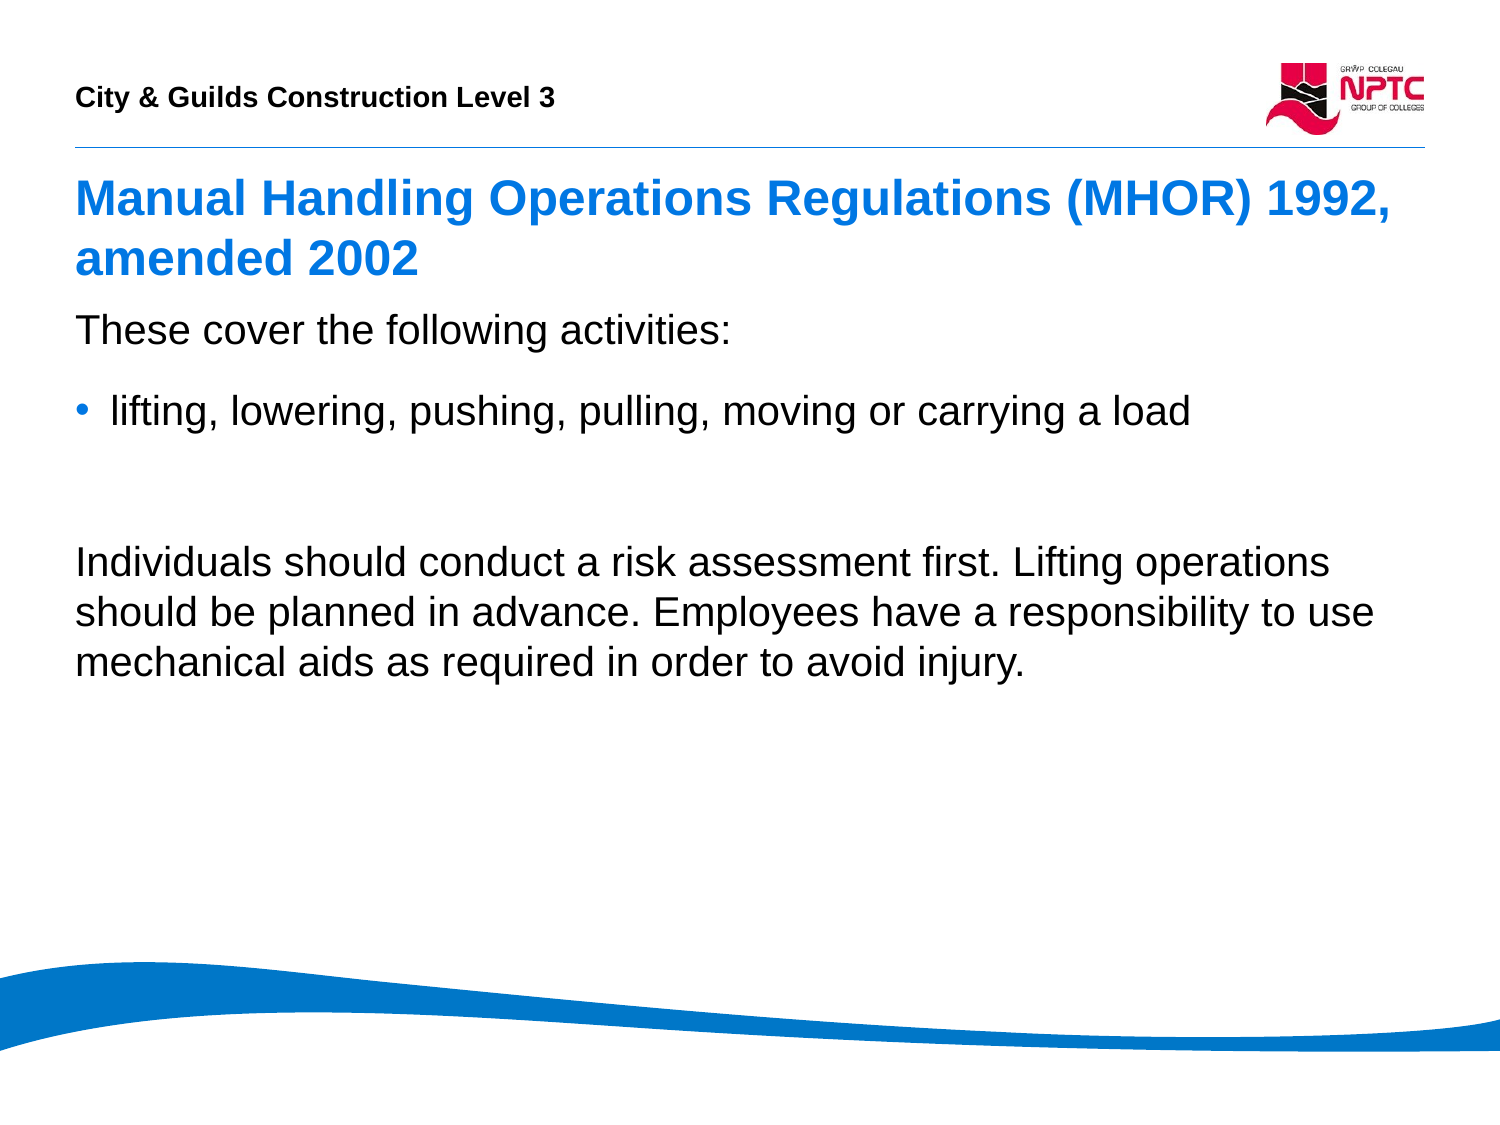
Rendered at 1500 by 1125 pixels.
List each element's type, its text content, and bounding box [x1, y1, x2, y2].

picture [1266, 63, 1424, 135]
title Manual Handling Operations Regulations (MHOR) 1992, amended 2002 [74, 165, 1426, 229]
list These cover the following activities: lifting, lowering, pushing, pulling, moving or carrying a load Individuals should conduct a risk assessment first. Lifting operations should be planned in advance. Employees have a responsibility to use mechanical aids as required in order to avoid injury. [74, 302, 1426, 946]
